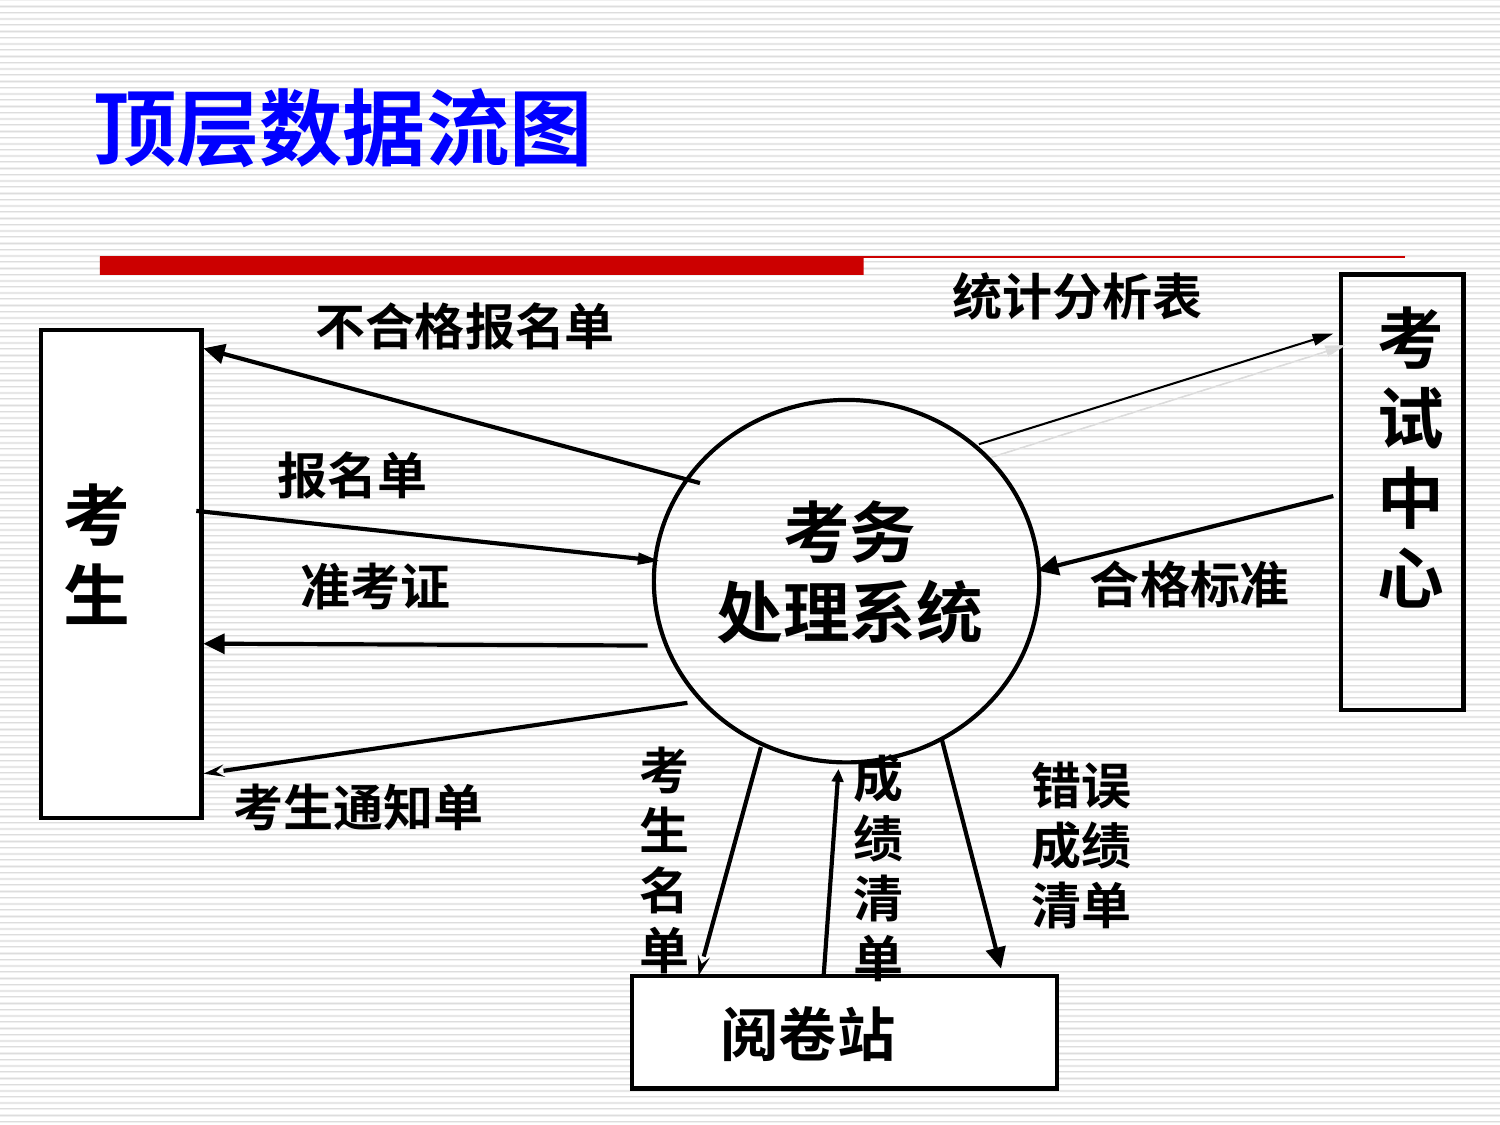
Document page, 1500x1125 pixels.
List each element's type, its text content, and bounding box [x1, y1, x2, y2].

text_box [653, 529, 662, 634]
text_box 考 试 中 心 [1362, 289, 1500, 625]
picture [824, 792, 838, 976]
text_box 阅卷站 [705, 990, 1019, 1076]
picture [0, 0, 1500, 1125]
text_box [41, 330, 202, 818]
text_box [978, 333, 1334, 445]
text_box [1340, 274, 1464, 545]
text_box 错误成绩 清单 [1015, 747, 1179, 943]
text_box 考生名 单 [624, 732, 737, 988]
text_box [1340, 621, 1464, 710]
text_box 合格标准 [1074, 545, 1425, 621]
text_box 统计分析表 [937, 258, 1325, 334]
text_box 不合格报名单 [299, 287, 763, 364]
text_box [203, 633, 648, 655]
text_box 准考证 [284, 547, 585, 623]
text_box 报名单 [262, 436, 601, 513]
text_box 考 生 [48, 466, 189, 642]
text_box 考生通知单 [218, 769, 624, 845]
text_box 成 绩 清 单 [838, 739, 951, 995]
text_box [631, 976, 1057, 1089]
text_box [823, 770, 838, 977]
text_box [1037, 555, 1074, 576]
text_box 顶层数据流图 [78, 75, 879, 179]
text_box [941, 739, 1006, 969]
text_box [203, 343, 527, 436]
text_box [585, 552, 659, 565]
text_box [672, 658, 1022, 763]
text_box 考务 处理系统 [662, 483, 1038, 658]
text_box [203, 764, 224, 776]
text_box [687, 399, 1009, 483]
